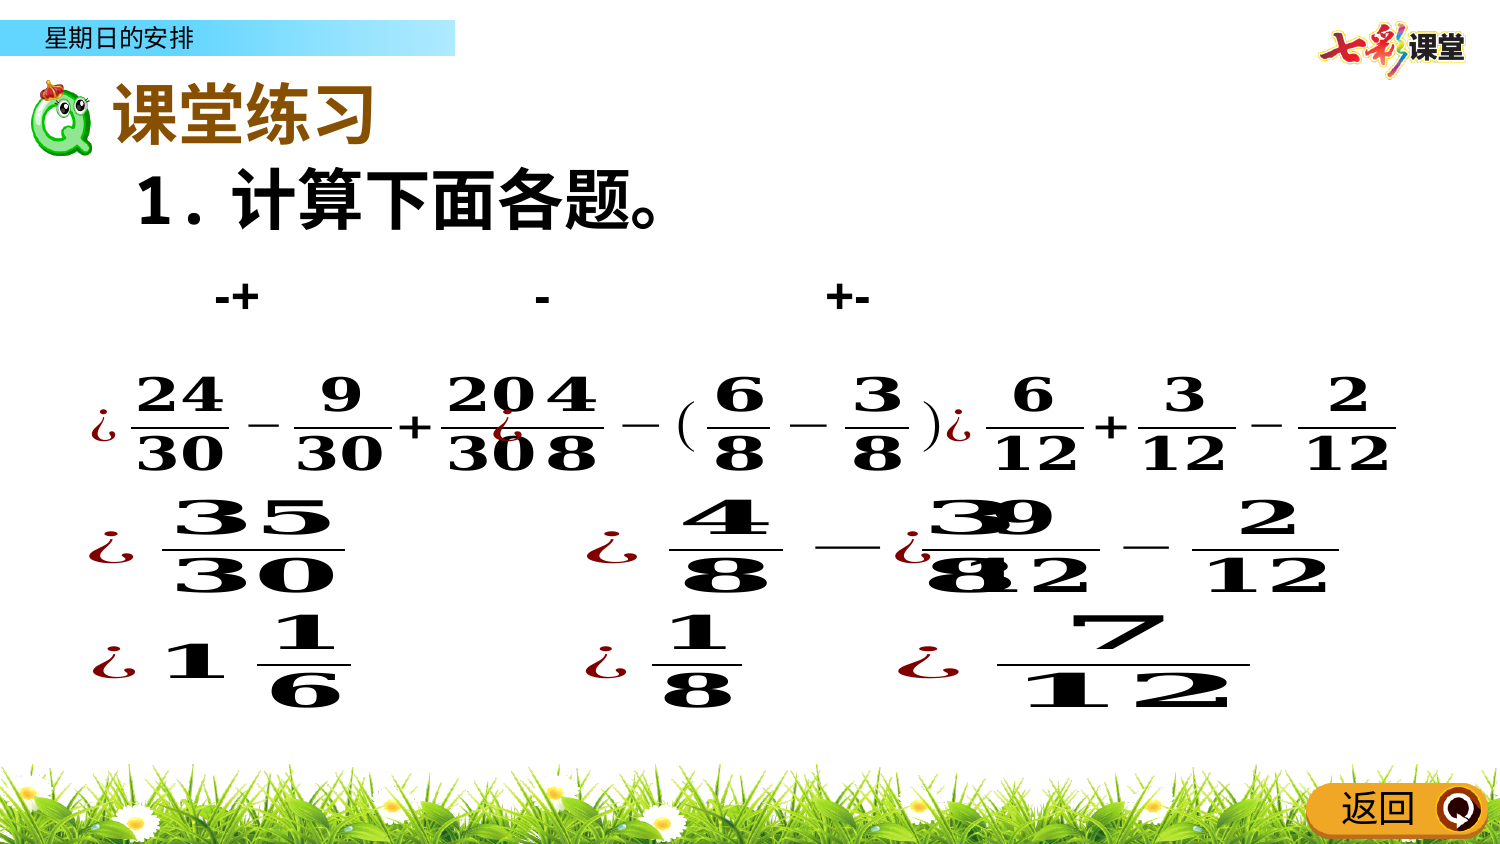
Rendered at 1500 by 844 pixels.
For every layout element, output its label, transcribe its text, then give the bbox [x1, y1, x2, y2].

picture [0, 764, 1500, 844]
picture [1316, 20, 1468, 80]
picture [31, 80, 92, 156]
text_box 课堂练习 [100, 67, 404, 159]
text_box 1.计算下面各题。 [76, 150, 669, 245]
